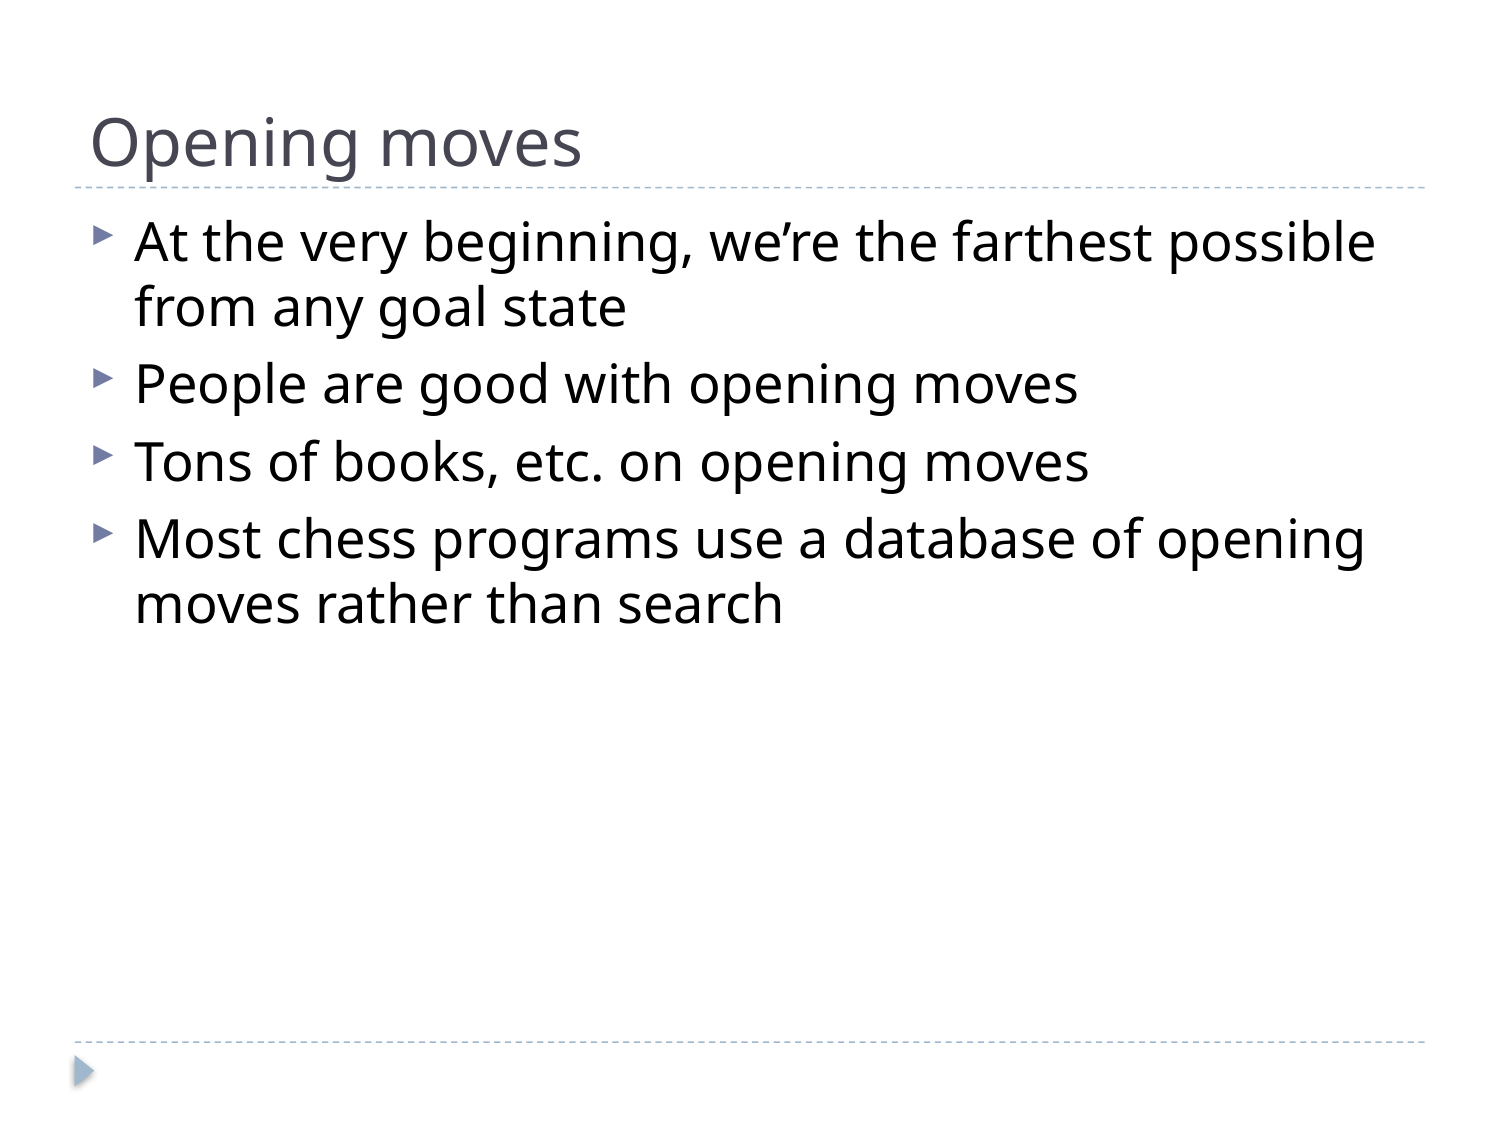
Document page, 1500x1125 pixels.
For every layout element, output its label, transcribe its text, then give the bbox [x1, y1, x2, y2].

list At the very beginning, we’re the farthest possible from any goal state People are good with opening moves Tons of books, etc. on opening moves Most chess programs use a database of opening moves rather than search [75, 200, 1425, 1010]
title Opening moves [75, 24, 1425, 188]
